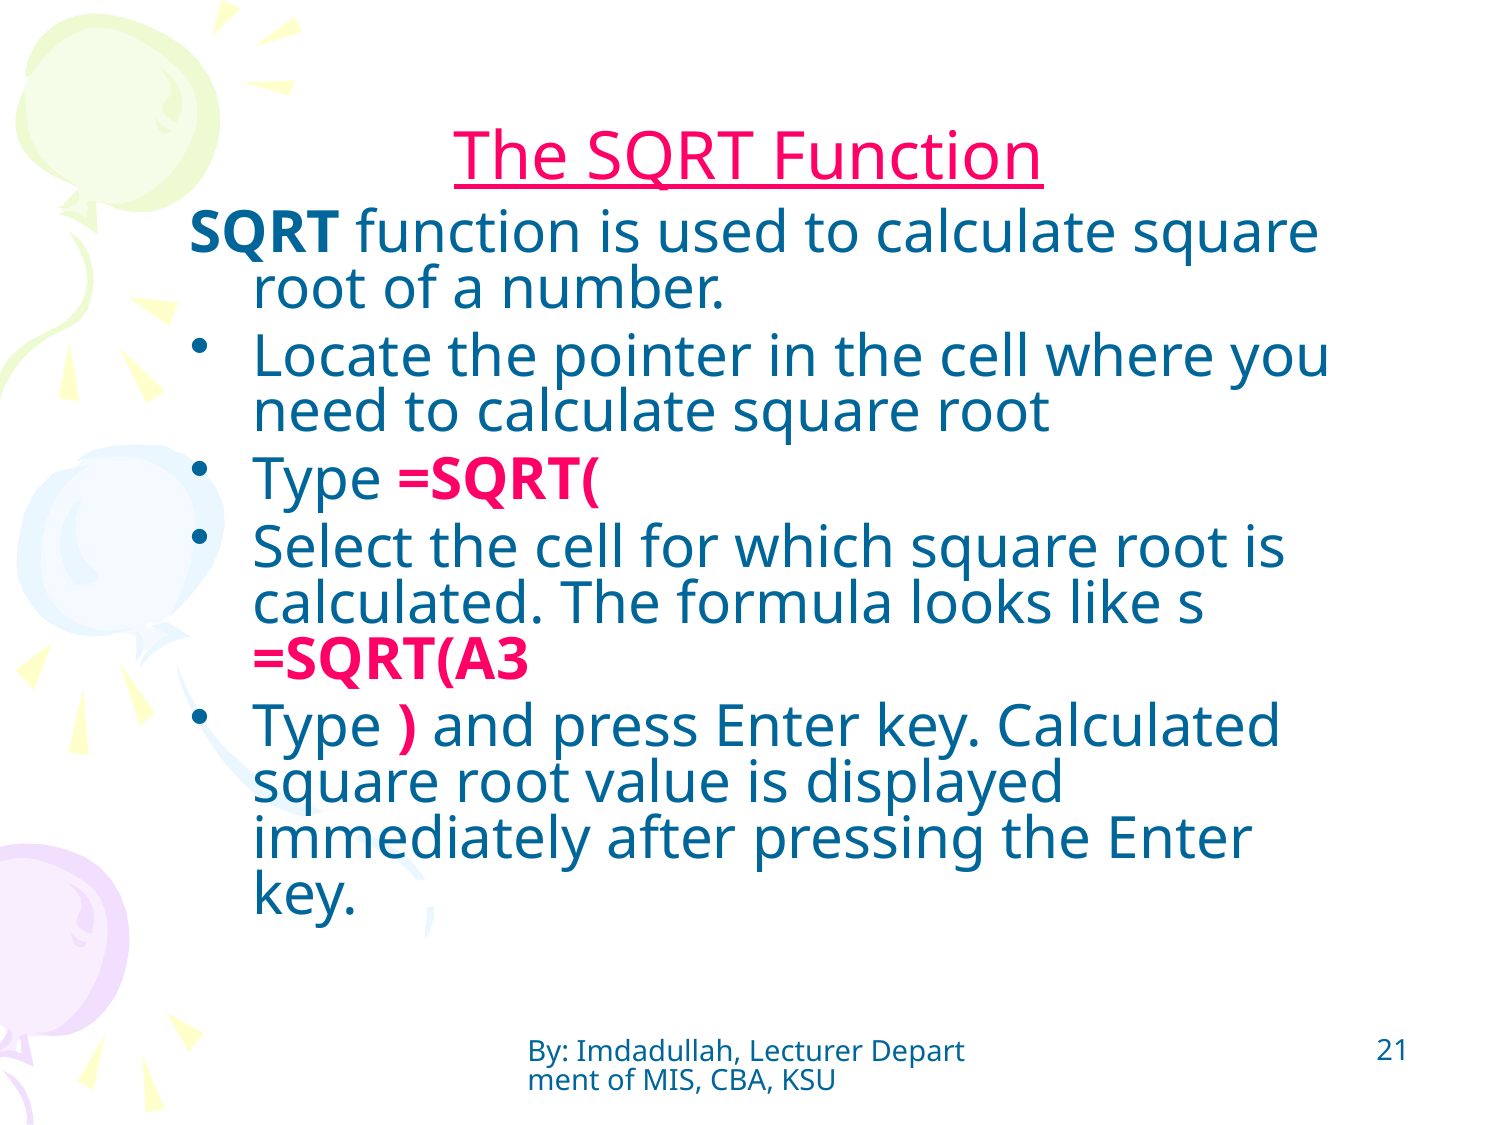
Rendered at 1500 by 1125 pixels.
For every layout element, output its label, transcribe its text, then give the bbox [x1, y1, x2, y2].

slide_number 21 [1074, 1023, 1426, 1100]
list SQRT function is used to calculate square root of a number. Locate the pointer in the cell where you need to calculate square root Type =SQRT( Select the cell for which square root is calculated. The formula looks like s =SQRT(A3 Type ) and press Enter key. Calculated square root value is displayed immediately after pressing the Enter key. [174, 201, 1351, 1001]
title The SQRT Function [72, 74, 1426, 201]
footer By: Imdadullah, Lecturer Department of MIS, CBA, KSU [512, 1024, 988, 1101]
